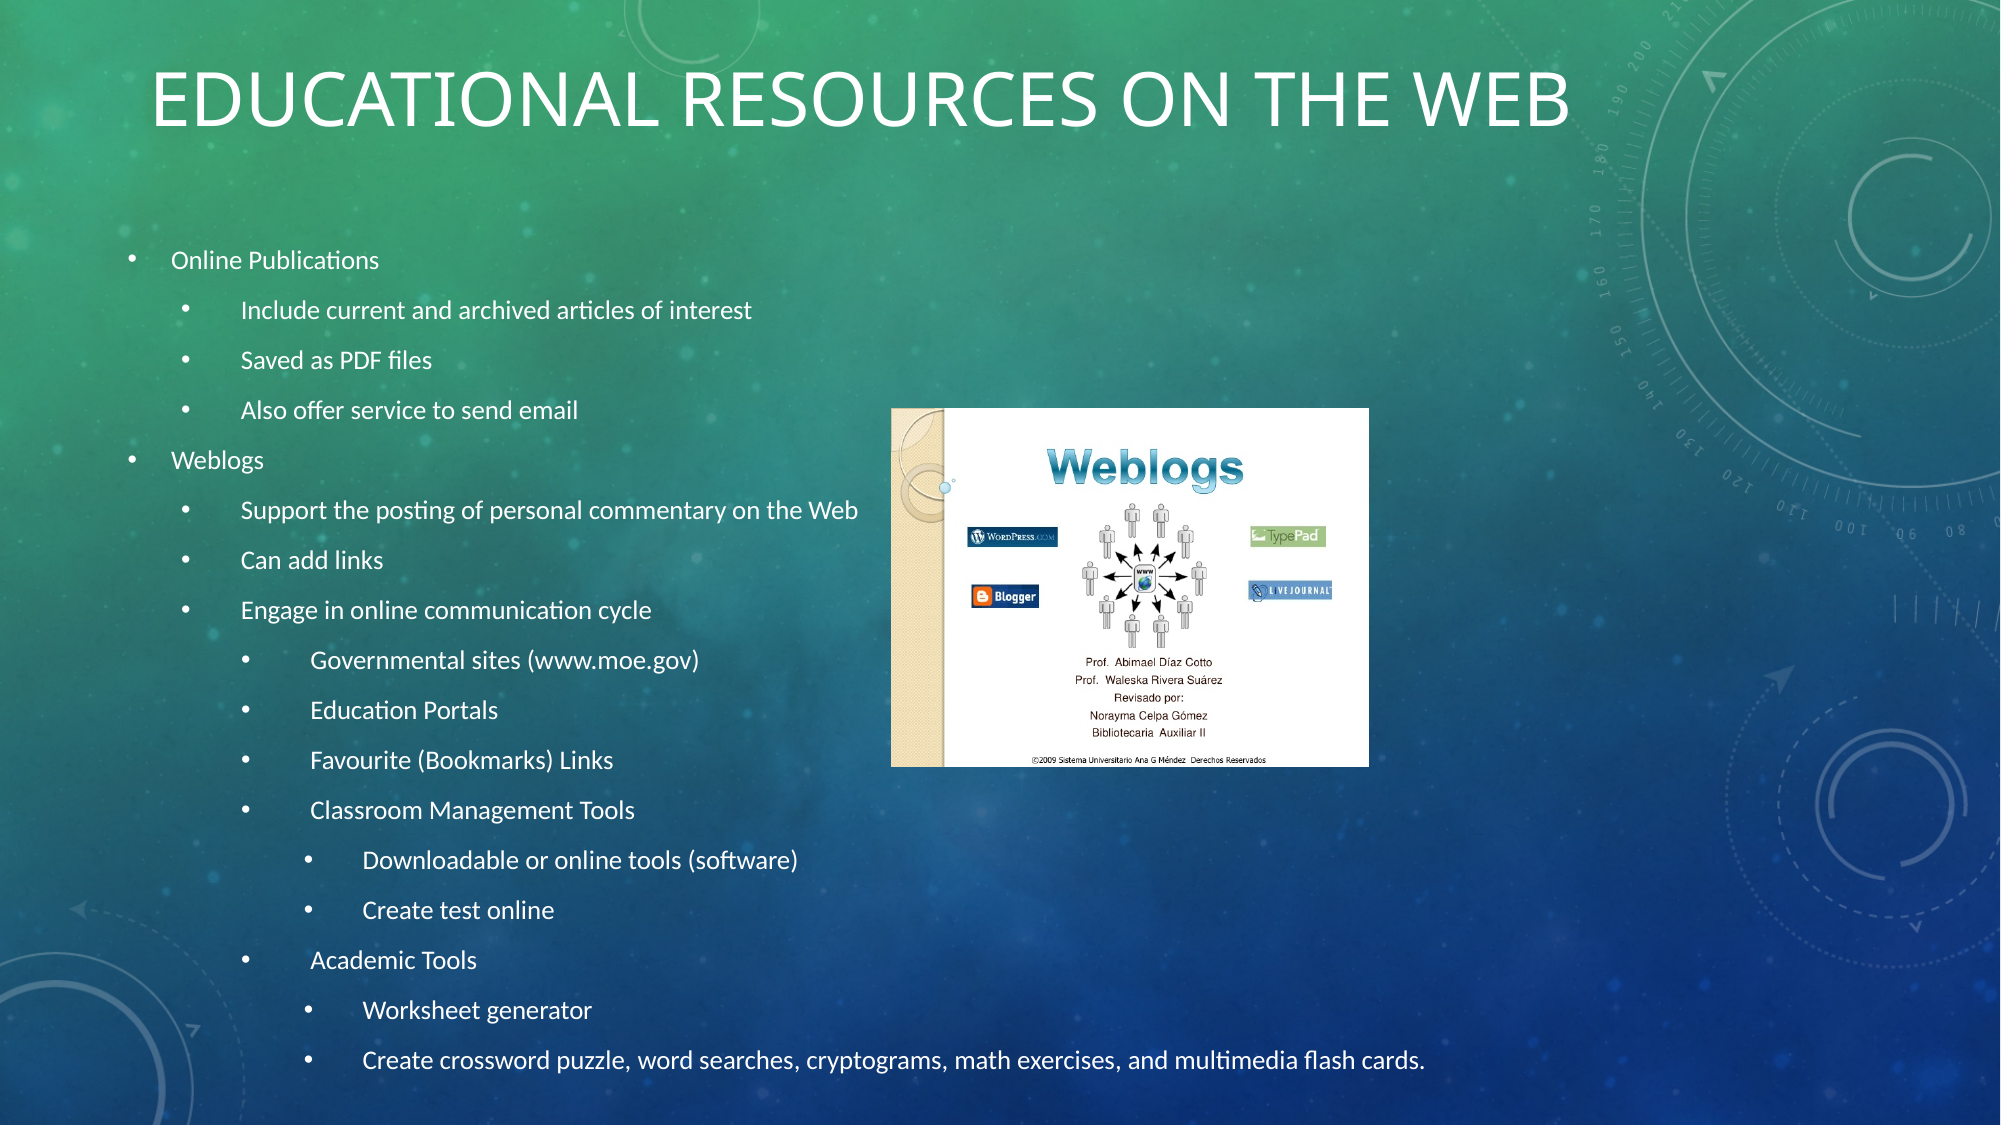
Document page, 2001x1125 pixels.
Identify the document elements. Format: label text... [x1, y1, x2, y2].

title Educational resources on the web [134, 43, 1797, 150]
picture [0, 0, 2001, 1125]
list Online Publications Include current and archived articles of interest Saved as PDF files Also offer service to send email Weblogs Support the posting of personal commentary on the Web Can add links Engage in online communication cycle Governmental sites (www.moe.gov) Education Portals Favourite (Bookmarks) Links Classroom Management Tools Downloadable or online tools (software) Create test online Academic Tools Worksheet generator Create crossword puzzle, word searches, cryptograms, math exercises, and multimedia flash cards. [112, 235, 1775, 1094]
